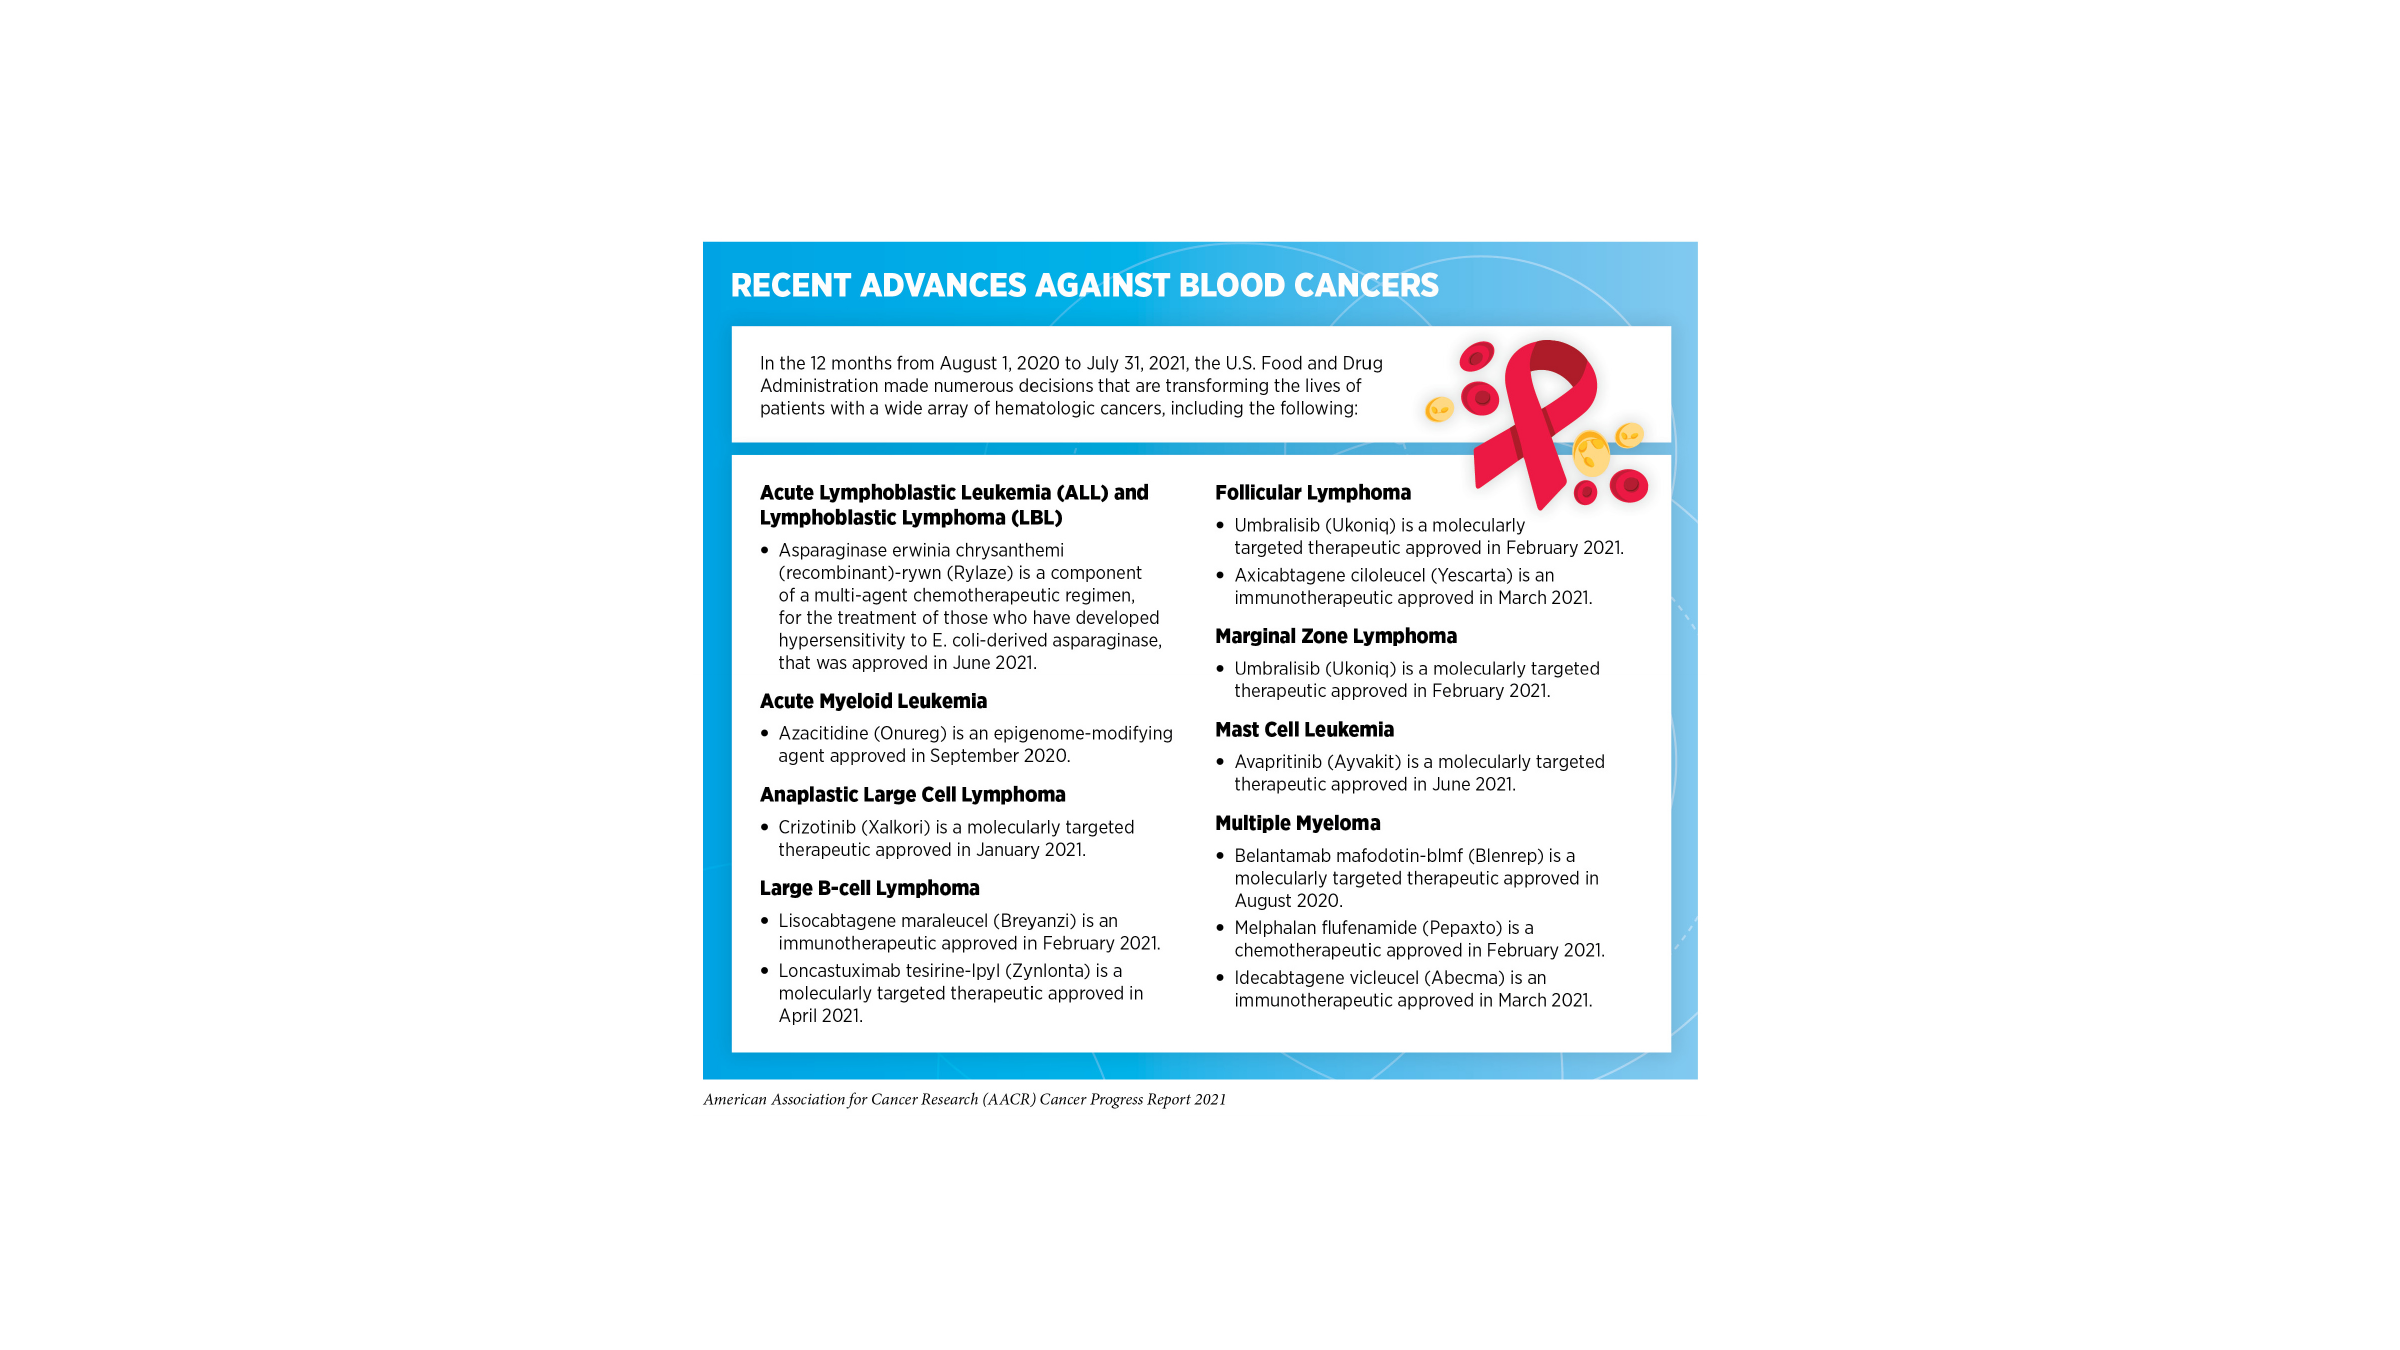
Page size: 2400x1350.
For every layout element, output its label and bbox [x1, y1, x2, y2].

picture [693, 234, 1707, 1116]
